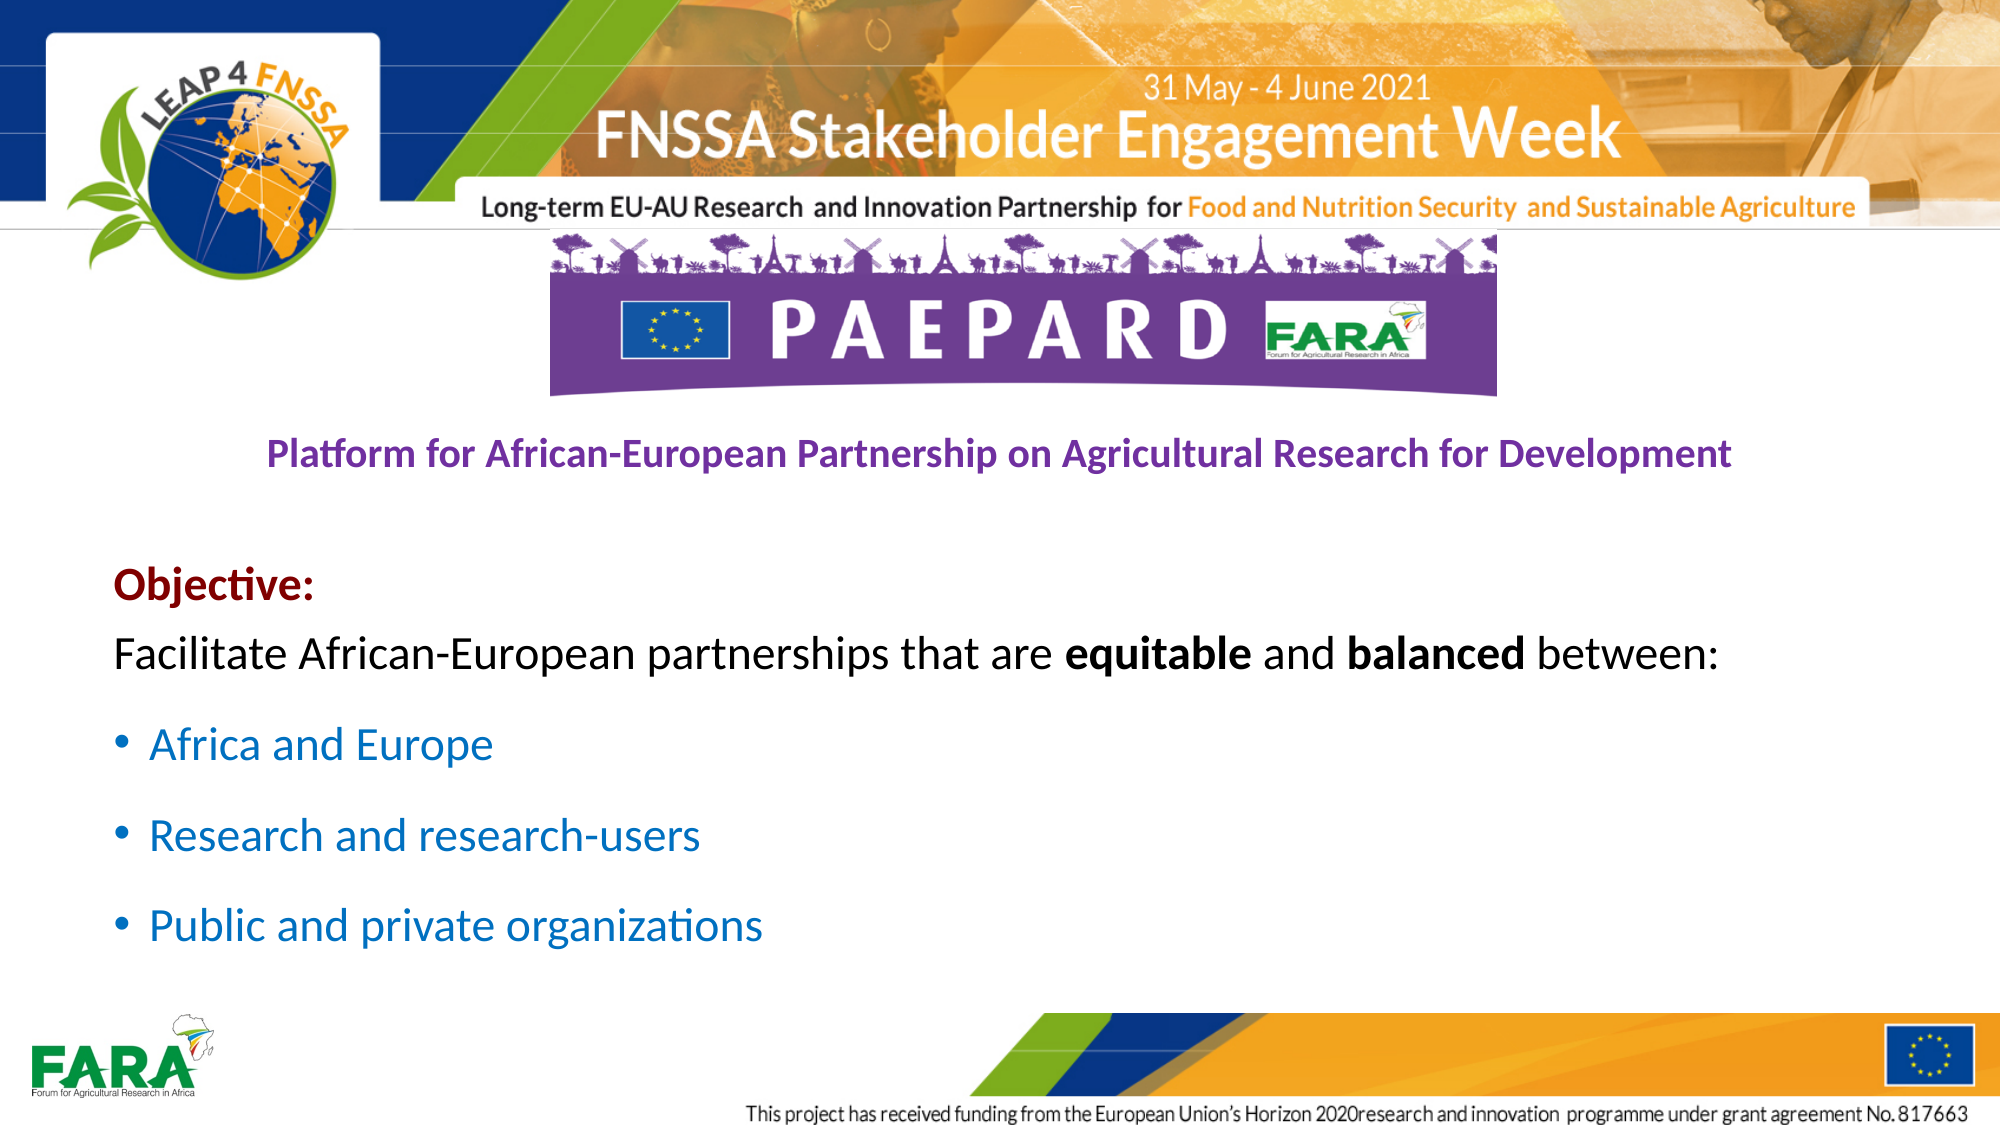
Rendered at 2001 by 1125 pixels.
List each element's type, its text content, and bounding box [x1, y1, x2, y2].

title Platform for African-European Partnership on Agricultural Research for Development [0, 385, 2000, 523]
picture [0, 0, 2000, 398]
picture [0, 1013, 2000, 1125]
list Objective: Facilitate African-European partnerships that are equitable and balanced between: Africa and Europe Research and research-users Public and private organizations [98, 551, 1902, 959]
